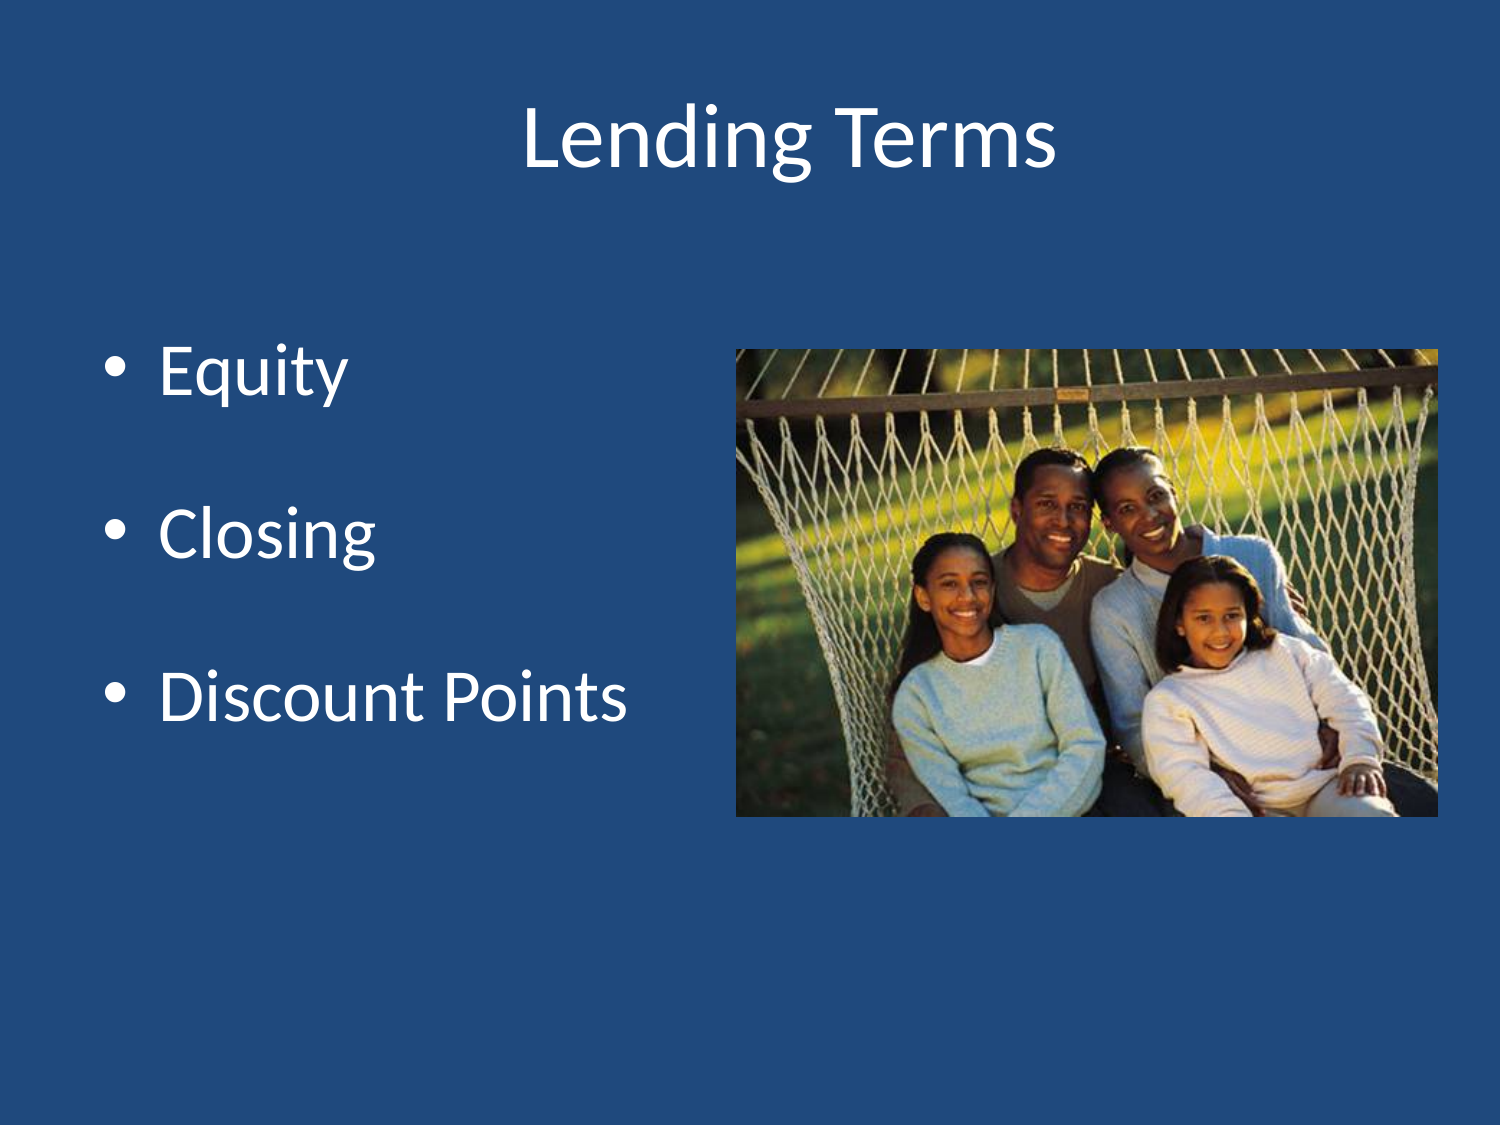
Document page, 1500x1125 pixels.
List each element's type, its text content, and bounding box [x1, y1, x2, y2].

list Equity Closing Discount Points [87, 312, 850, 950]
picture [736, 349, 1438, 817]
title Lending Terms [146, 24, 1434, 238]
